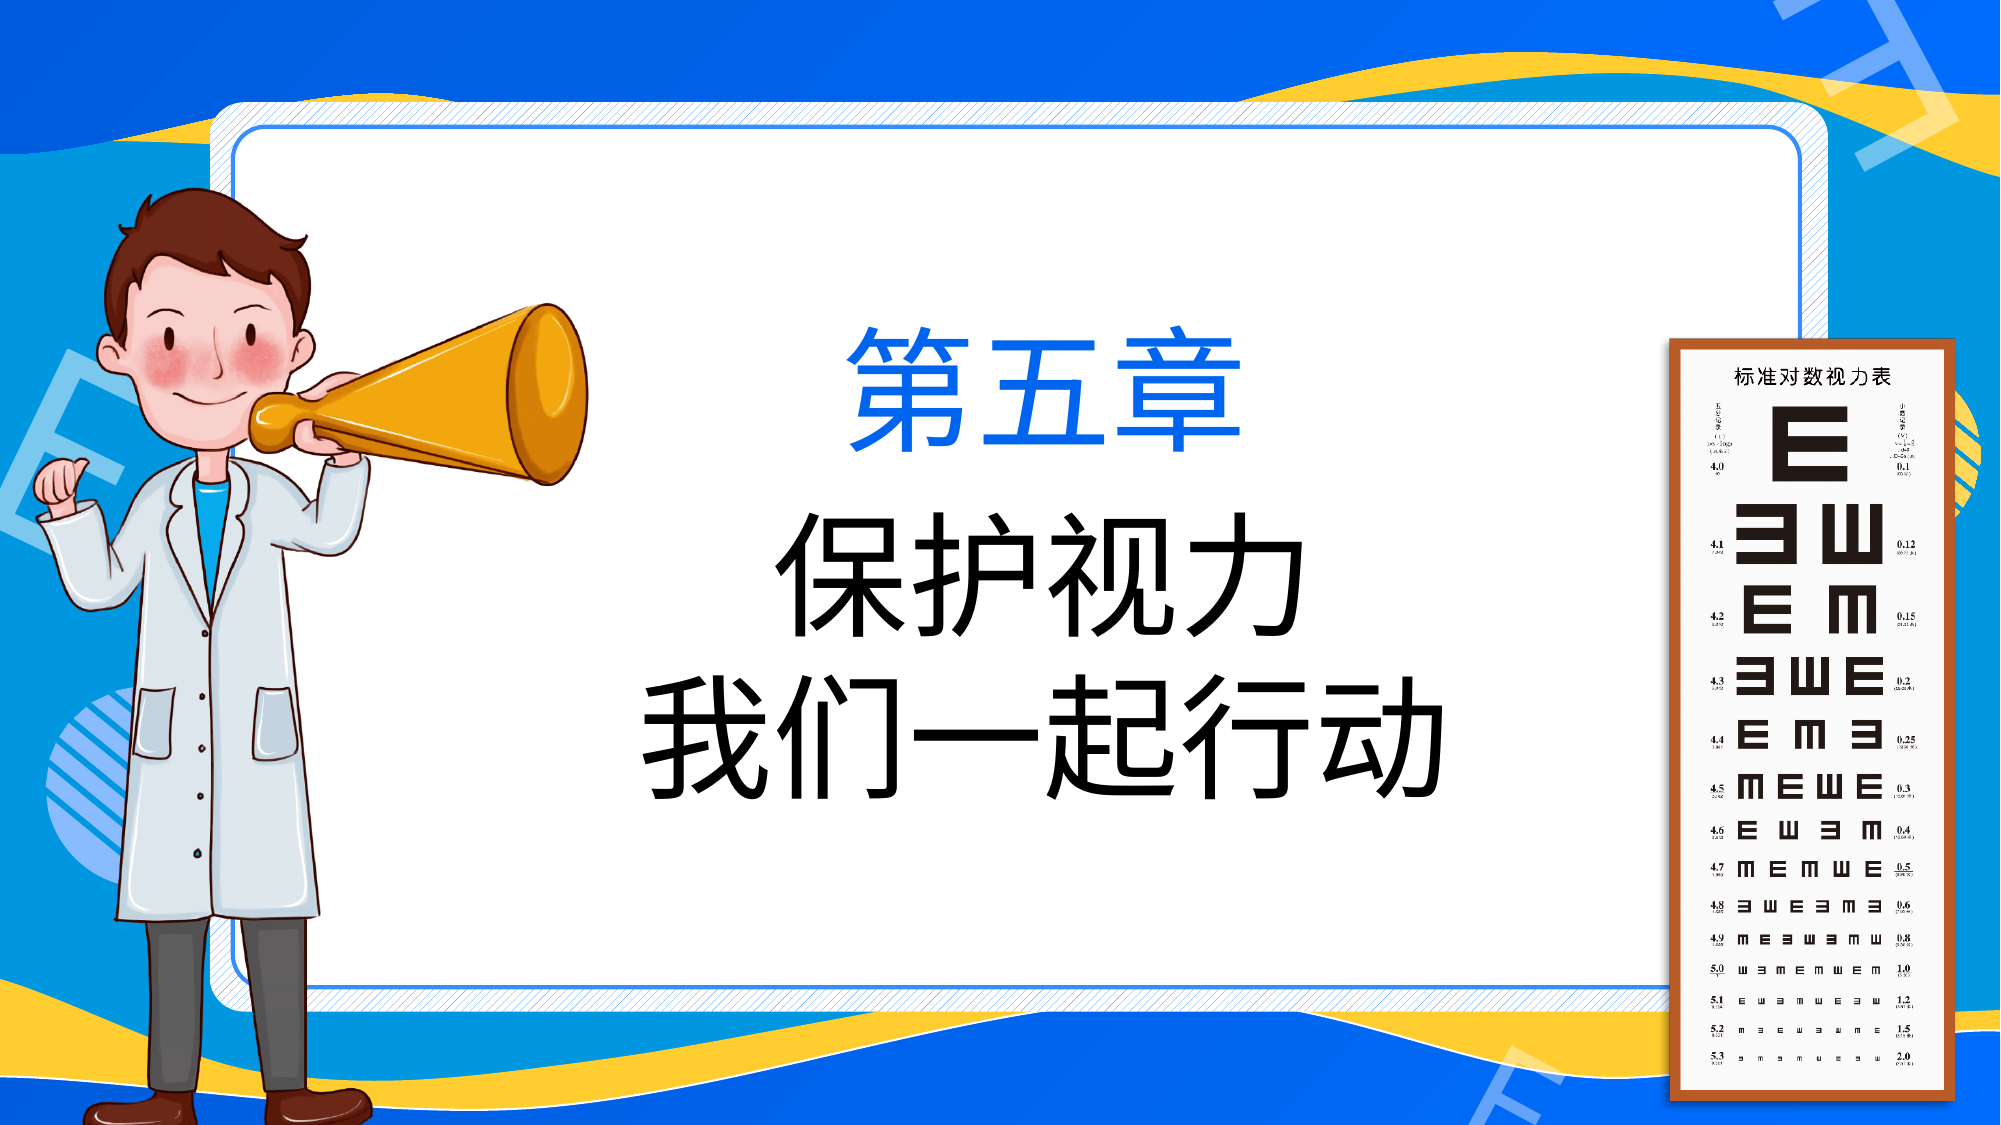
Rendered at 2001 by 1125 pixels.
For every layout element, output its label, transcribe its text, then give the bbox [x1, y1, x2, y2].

text_box 保护视力 我们一起行动 [627, 483, 1615, 824]
picture [0, 154, 623, 1125]
text_box 第五章 [627, 275, 1563, 476]
picture [1625, 200, 1962, 1125]
